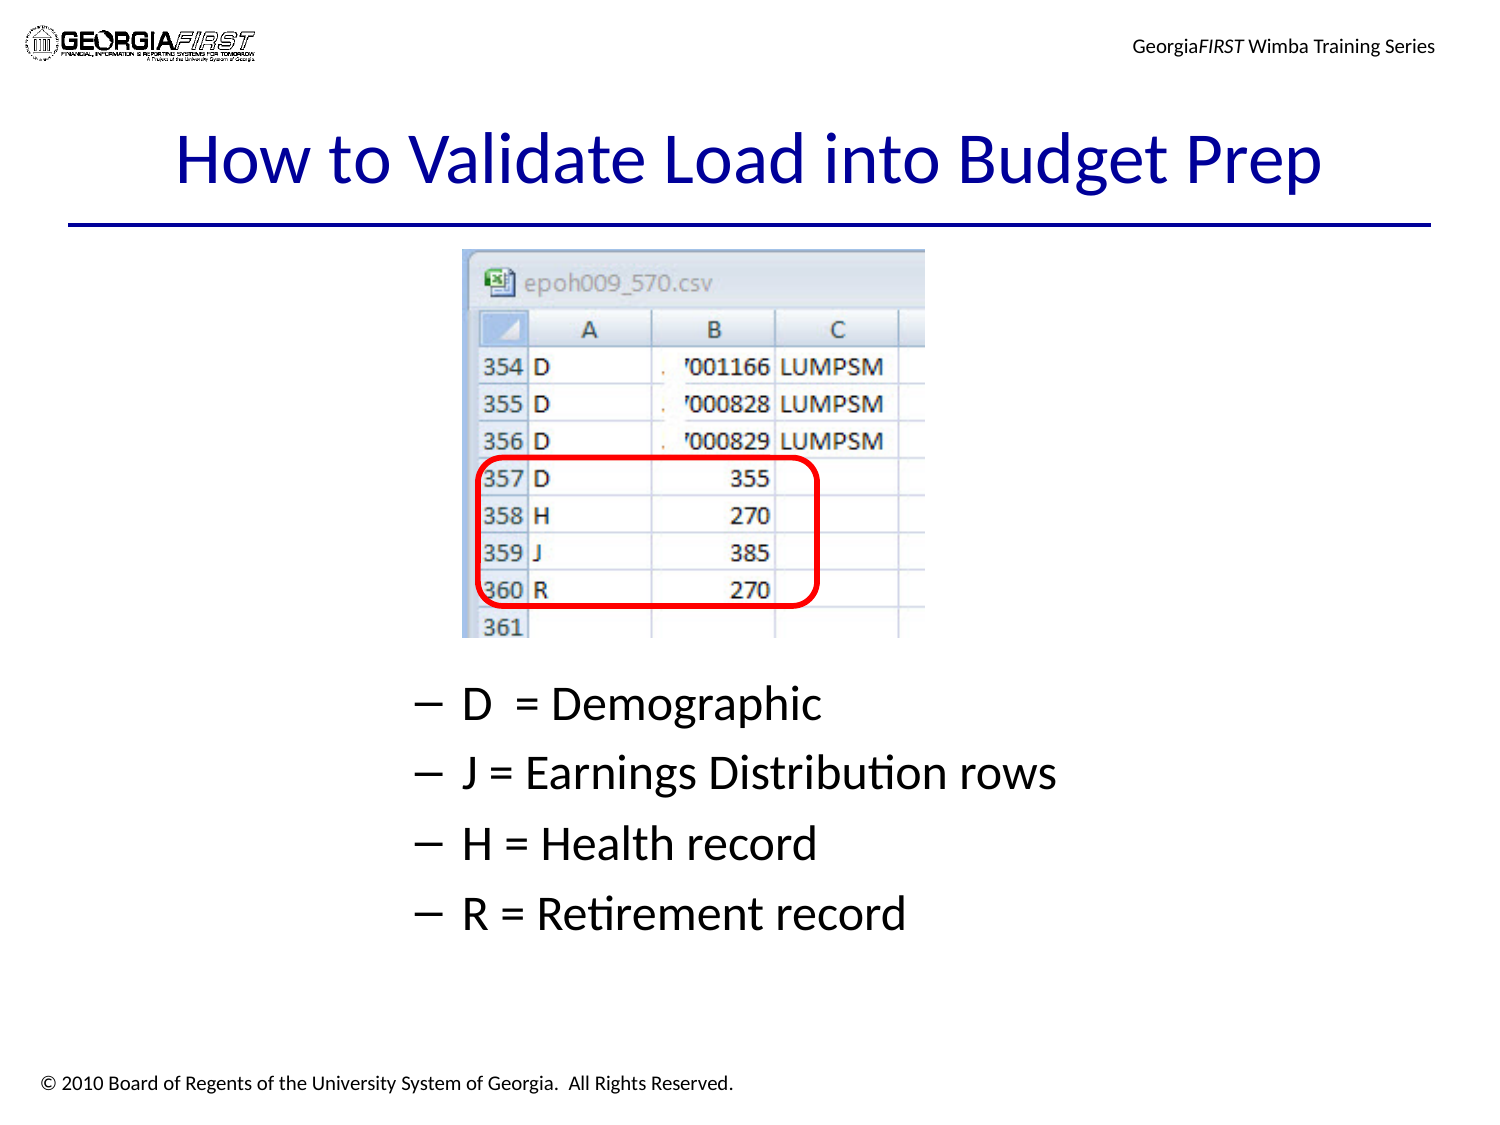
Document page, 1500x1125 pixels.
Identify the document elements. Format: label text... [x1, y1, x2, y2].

title How to Validate Load into Budget Prep [75, 75, 1425, 233]
picture [24, 24, 255, 63]
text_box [462, 249, 926, 638]
list D = Demographic J = Earnings Distribution rows H = Health record R = Retirement record [324, 662, 1188, 988]
